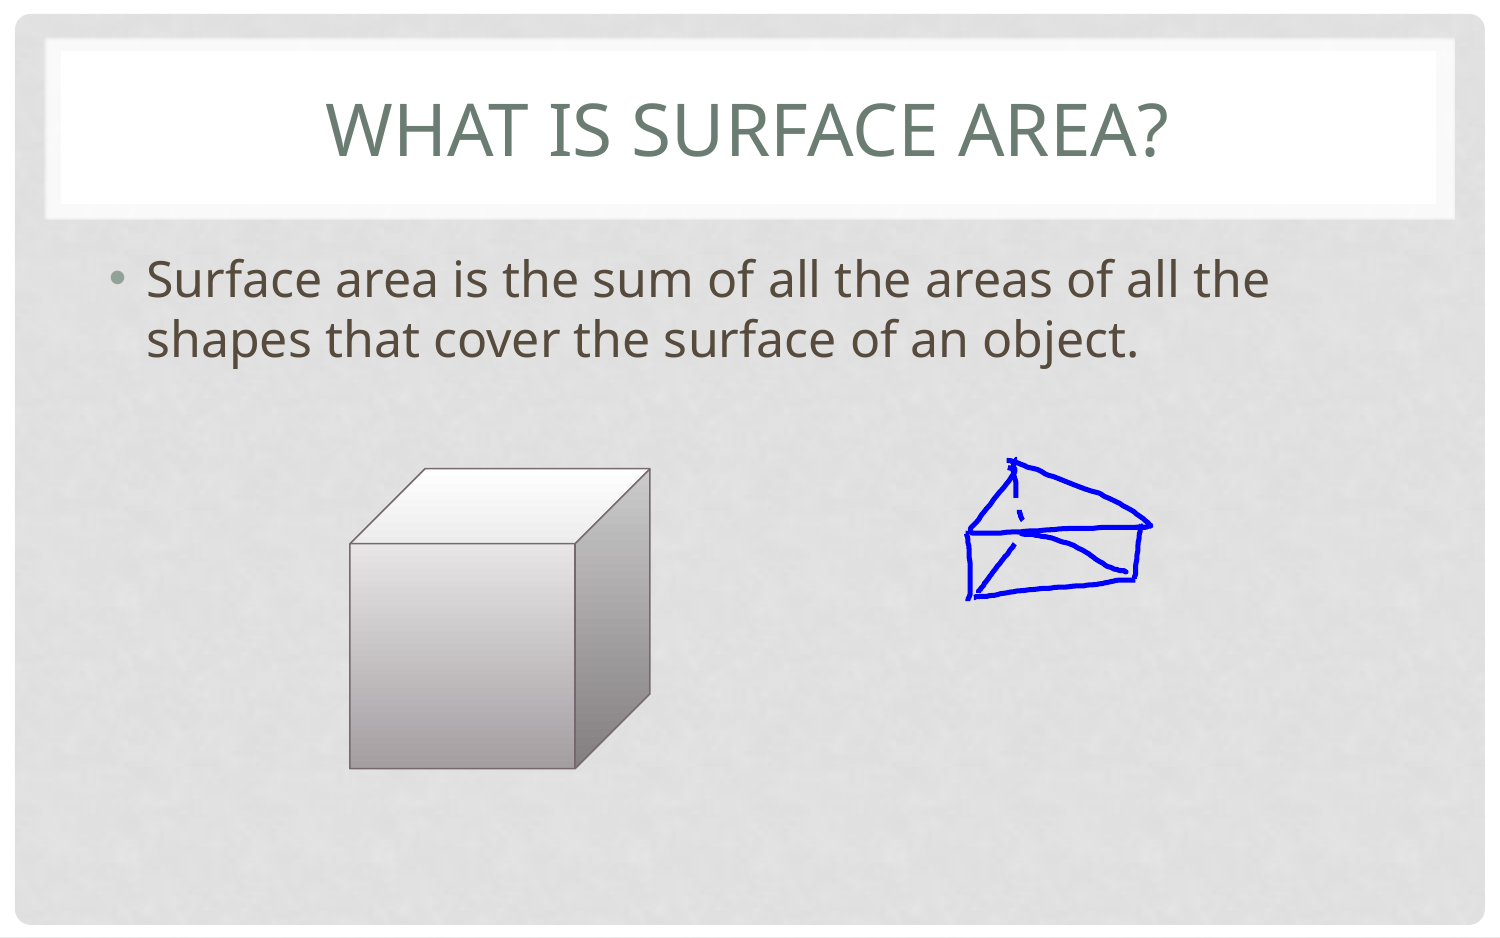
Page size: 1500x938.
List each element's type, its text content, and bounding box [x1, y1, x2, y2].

text_box [349, 467, 651, 770]
list Surface area is the sum of all the areas of all the shapes that cover the surface of an object. [75, 239, 1425, 838]
title What is surface area? [69, 55, 1425, 198]
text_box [965, 459, 1151, 602]
